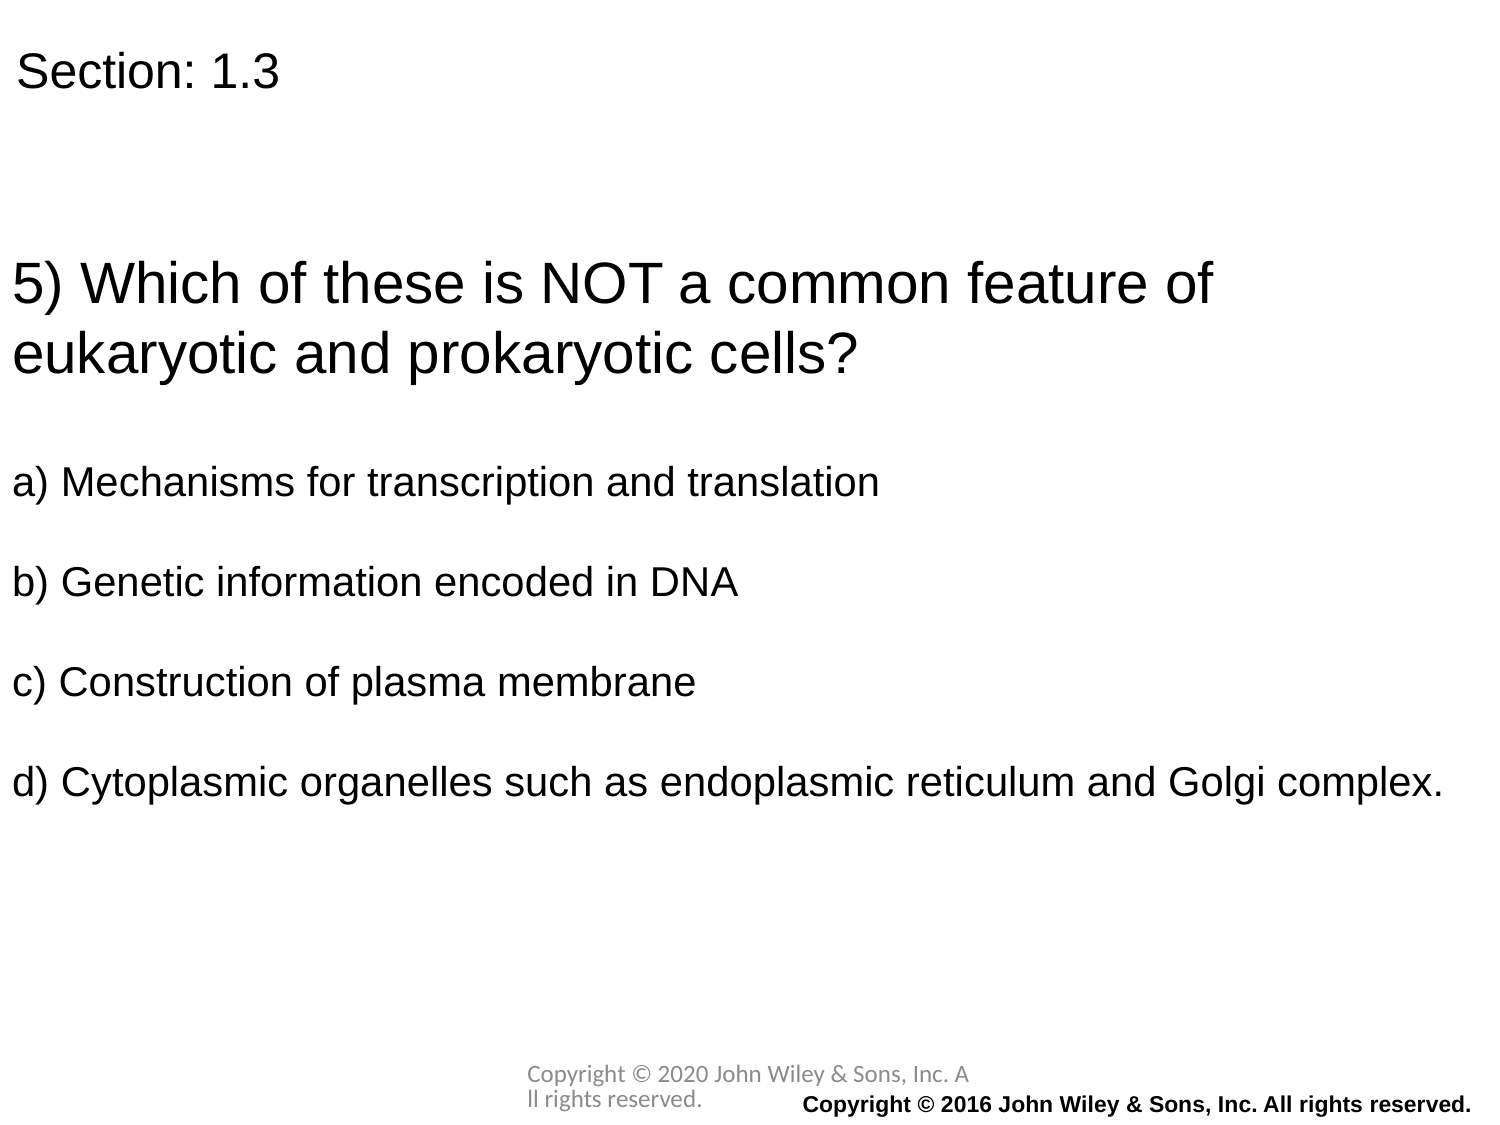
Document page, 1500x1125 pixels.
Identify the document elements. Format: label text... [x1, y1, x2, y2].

text_box Copyright © 2016 John Wiley & Sons, Inc. All rights reserved. [512, 1065, 1488, 1125]
text_box 5) Which of these is NOT a common feature of eukaryotic and prokaryotic cells? a) Mechanisms for transcription and translation b) Genetic information encoded in DNA c) Construction of plasma membrane d) Cytoplasmic organelles such as endoplasmic reticulum and Golgi complex. [0, 237, 1473, 858]
footer Copyright © 2020 John Wiley & Sons, Inc. All rights reserved. [512, 1042, 988, 1103]
text_box Section: 1.3 [1, 31, 296, 166]
